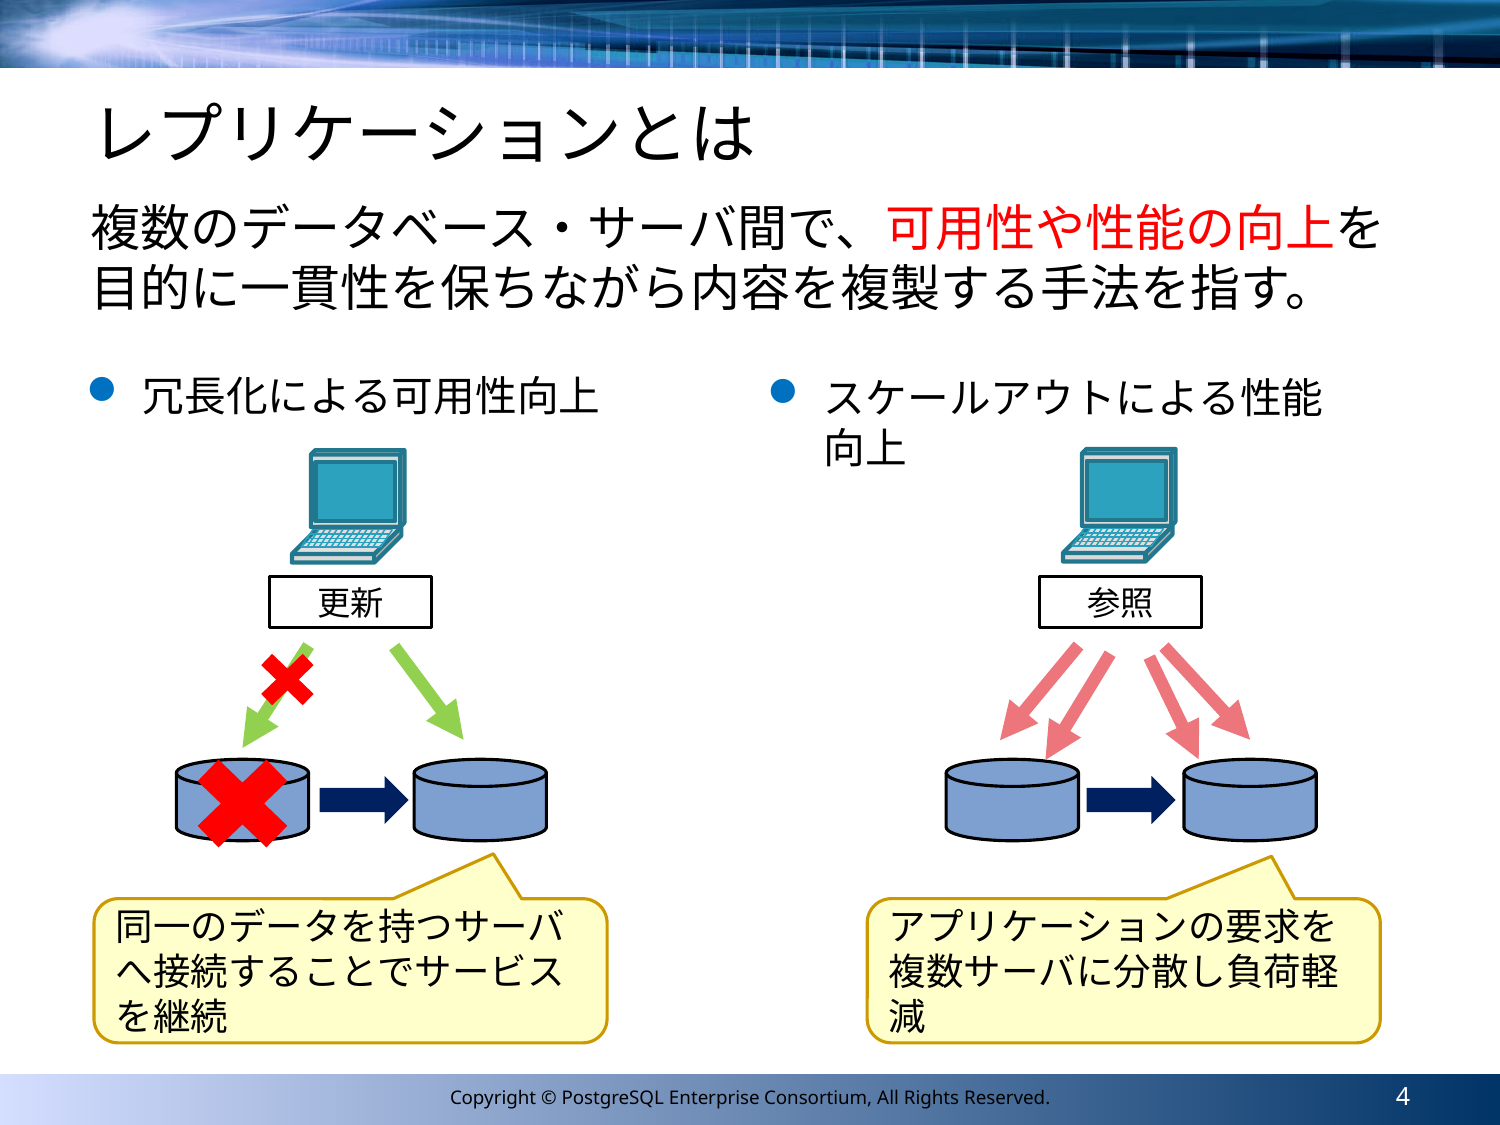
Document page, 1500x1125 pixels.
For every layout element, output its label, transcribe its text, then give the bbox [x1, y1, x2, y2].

text_box 更新 [267, 574, 434, 629]
text_box 参照 [1037, 574, 1204, 629]
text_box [1149, 656, 1199, 760]
text_box スケールアウトによる性能向上 [752, 364, 1374, 480]
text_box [242, 645, 309, 749]
text_box [228, 828, 257, 843]
text_box アプリケーションの要求を 複数サーバに分散し負荷軽減 [865, 854, 1383, 1045]
slide_number 4 [1074, 1074, 1426, 1123]
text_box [1163, 646, 1251, 740]
text_box [195, 757, 290, 850]
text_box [393, 646, 464, 740]
text_box [220, 757, 265, 779]
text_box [291, 449, 405, 563]
list 複数のデータベース・サーバ間で、可用性や性能の向上を目的に一貫性を保ちながら内容を複製する手法を指す。 [74, 188, 1451, 351]
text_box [1045, 653, 1111, 761]
text_box [317, 773, 411, 827]
text_box 同一のデータを持つサーバへ接続することでサービスを継続 [91, 851, 610, 1045]
text_box 冗長化による可用性向上 [71, 362, 630, 428]
text_box [1181, 757, 1319, 843]
text_box [1084, 773, 1178, 827]
text_box [268, 758, 311, 841]
text_box [944, 757, 1081, 843]
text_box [1062, 448, 1176, 562]
title レプリケーションとは [74, 81, 1426, 183]
text_box [411, 757, 549, 843]
text_box [174, 758, 217, 841]
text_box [999, 645, 1079, 741]
picture [0, 0, 1500, 68]
